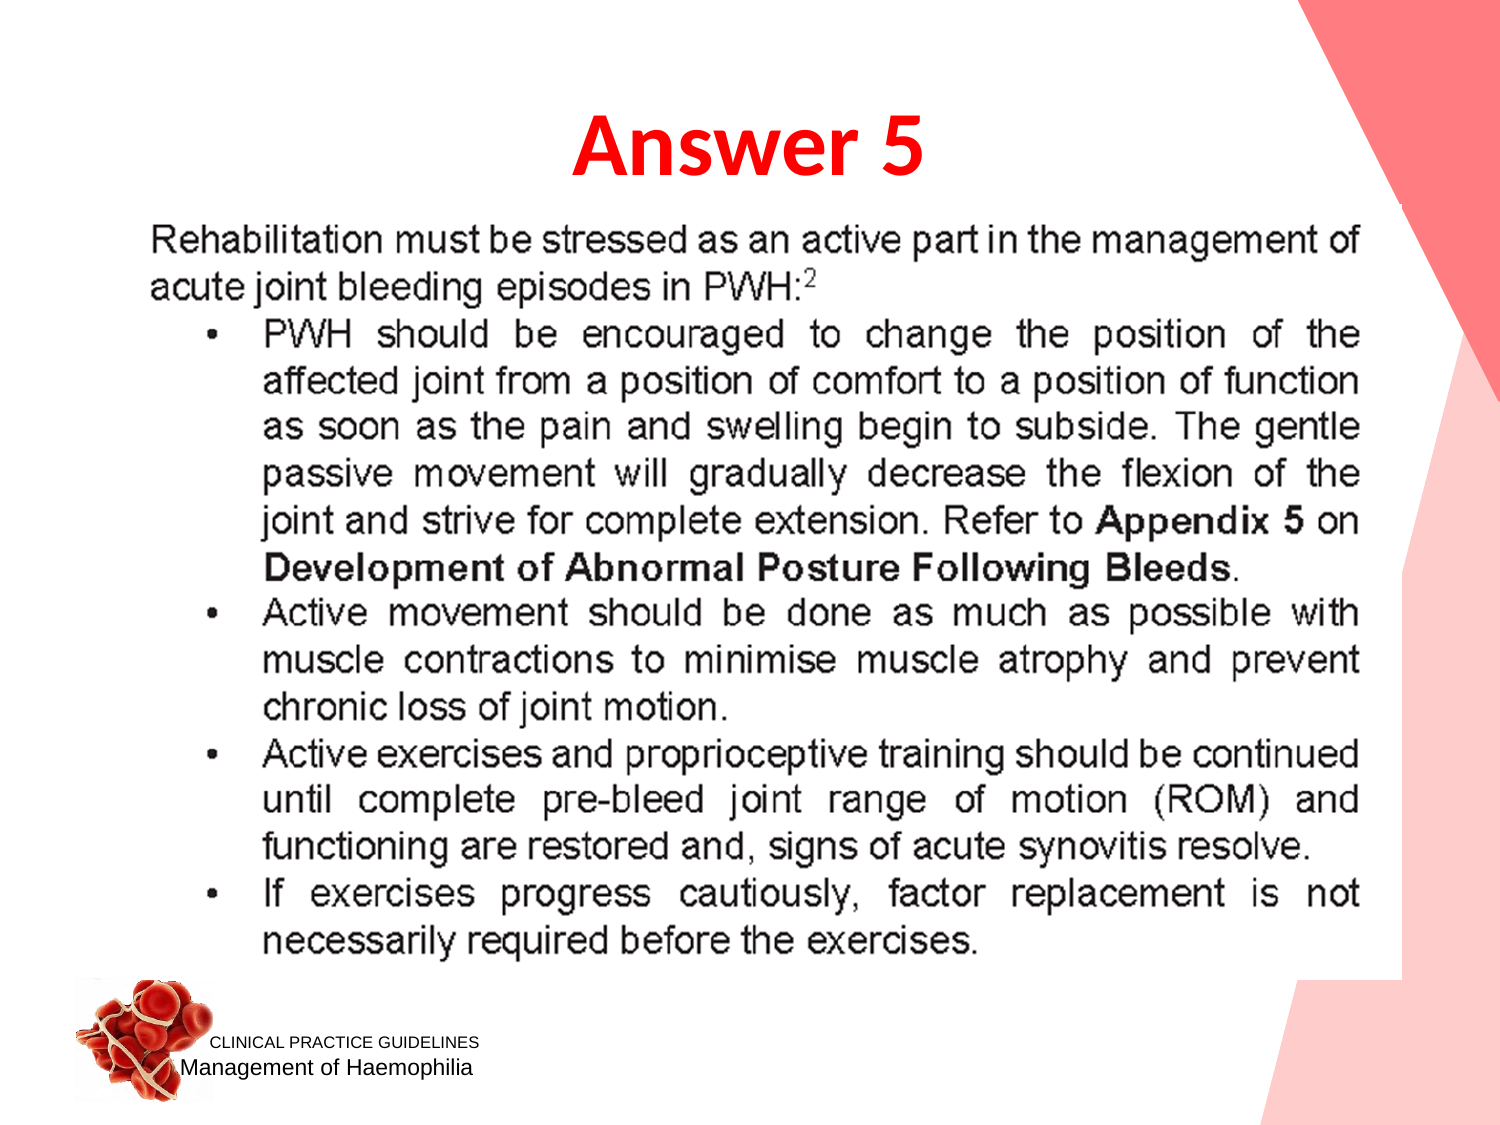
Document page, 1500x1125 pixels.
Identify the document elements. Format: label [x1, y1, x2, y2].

picture [125, 204, 1402, 980]
text_box [74, 0, 1500, 1125]
